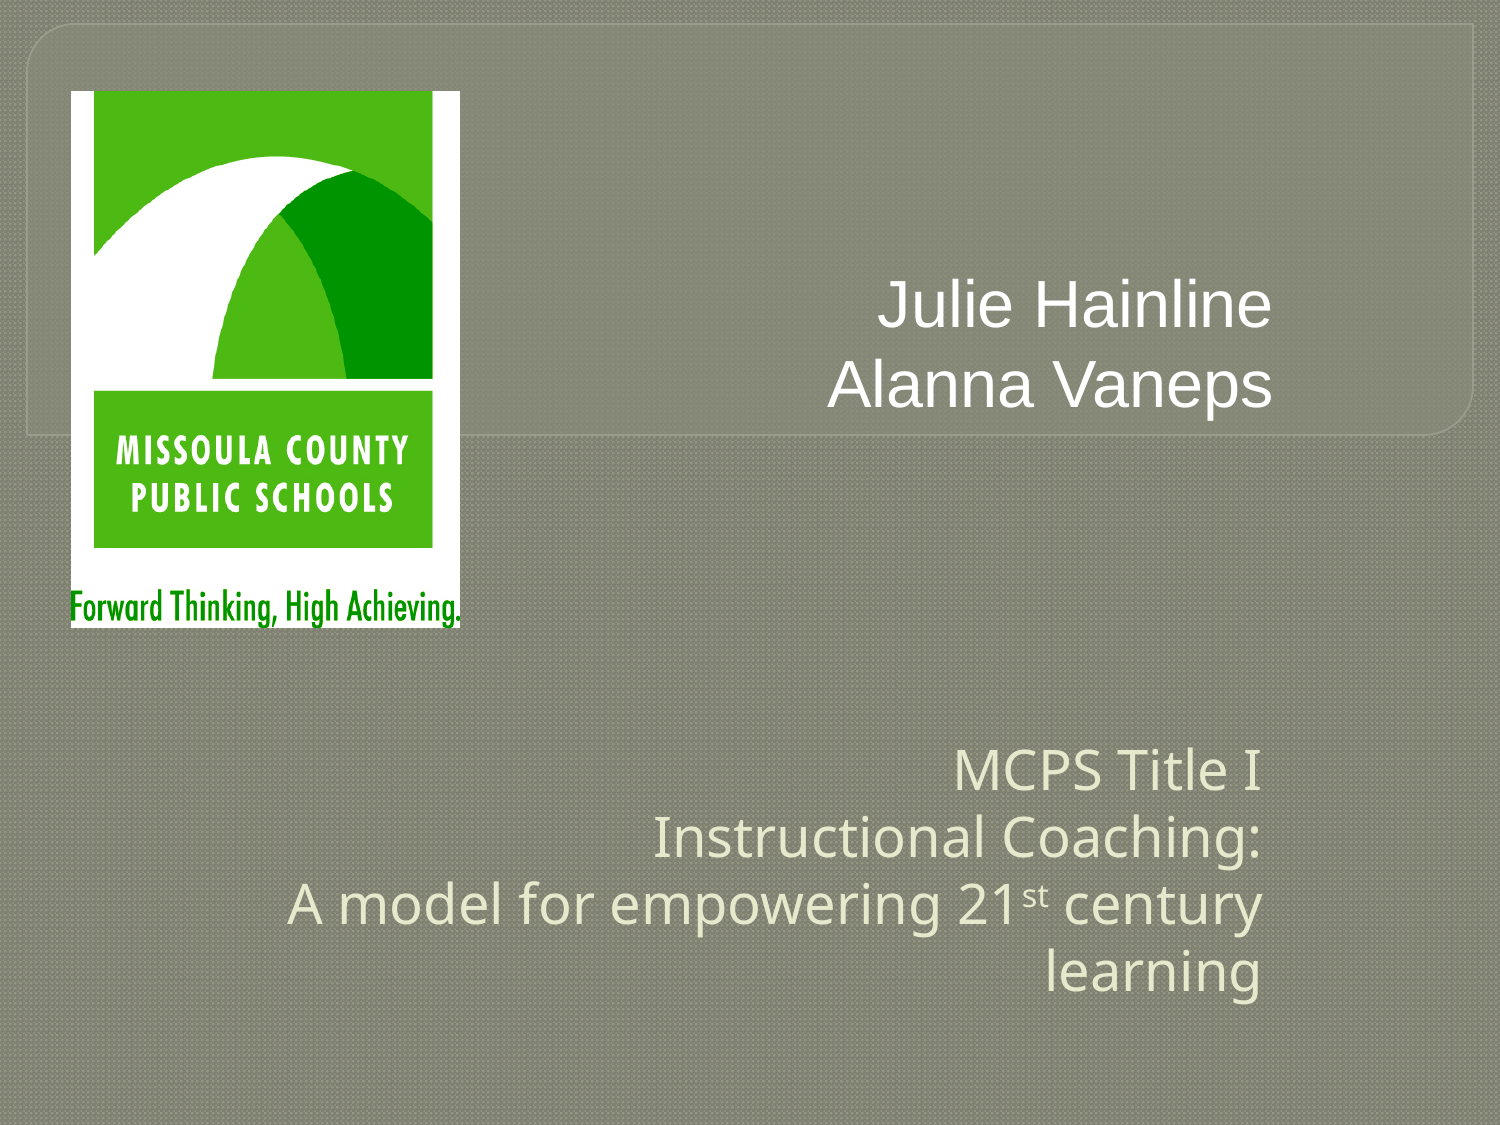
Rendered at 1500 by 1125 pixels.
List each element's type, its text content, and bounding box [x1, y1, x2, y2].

title MCPS Title I Instructional Coaching: A model for empowering 21st century learning [237, 541, 1301, 1067]
subtitle Julie Hainline Alanna Vaneps [466, 253, 1315, 541]
picture [70, 91, 461, 628]
